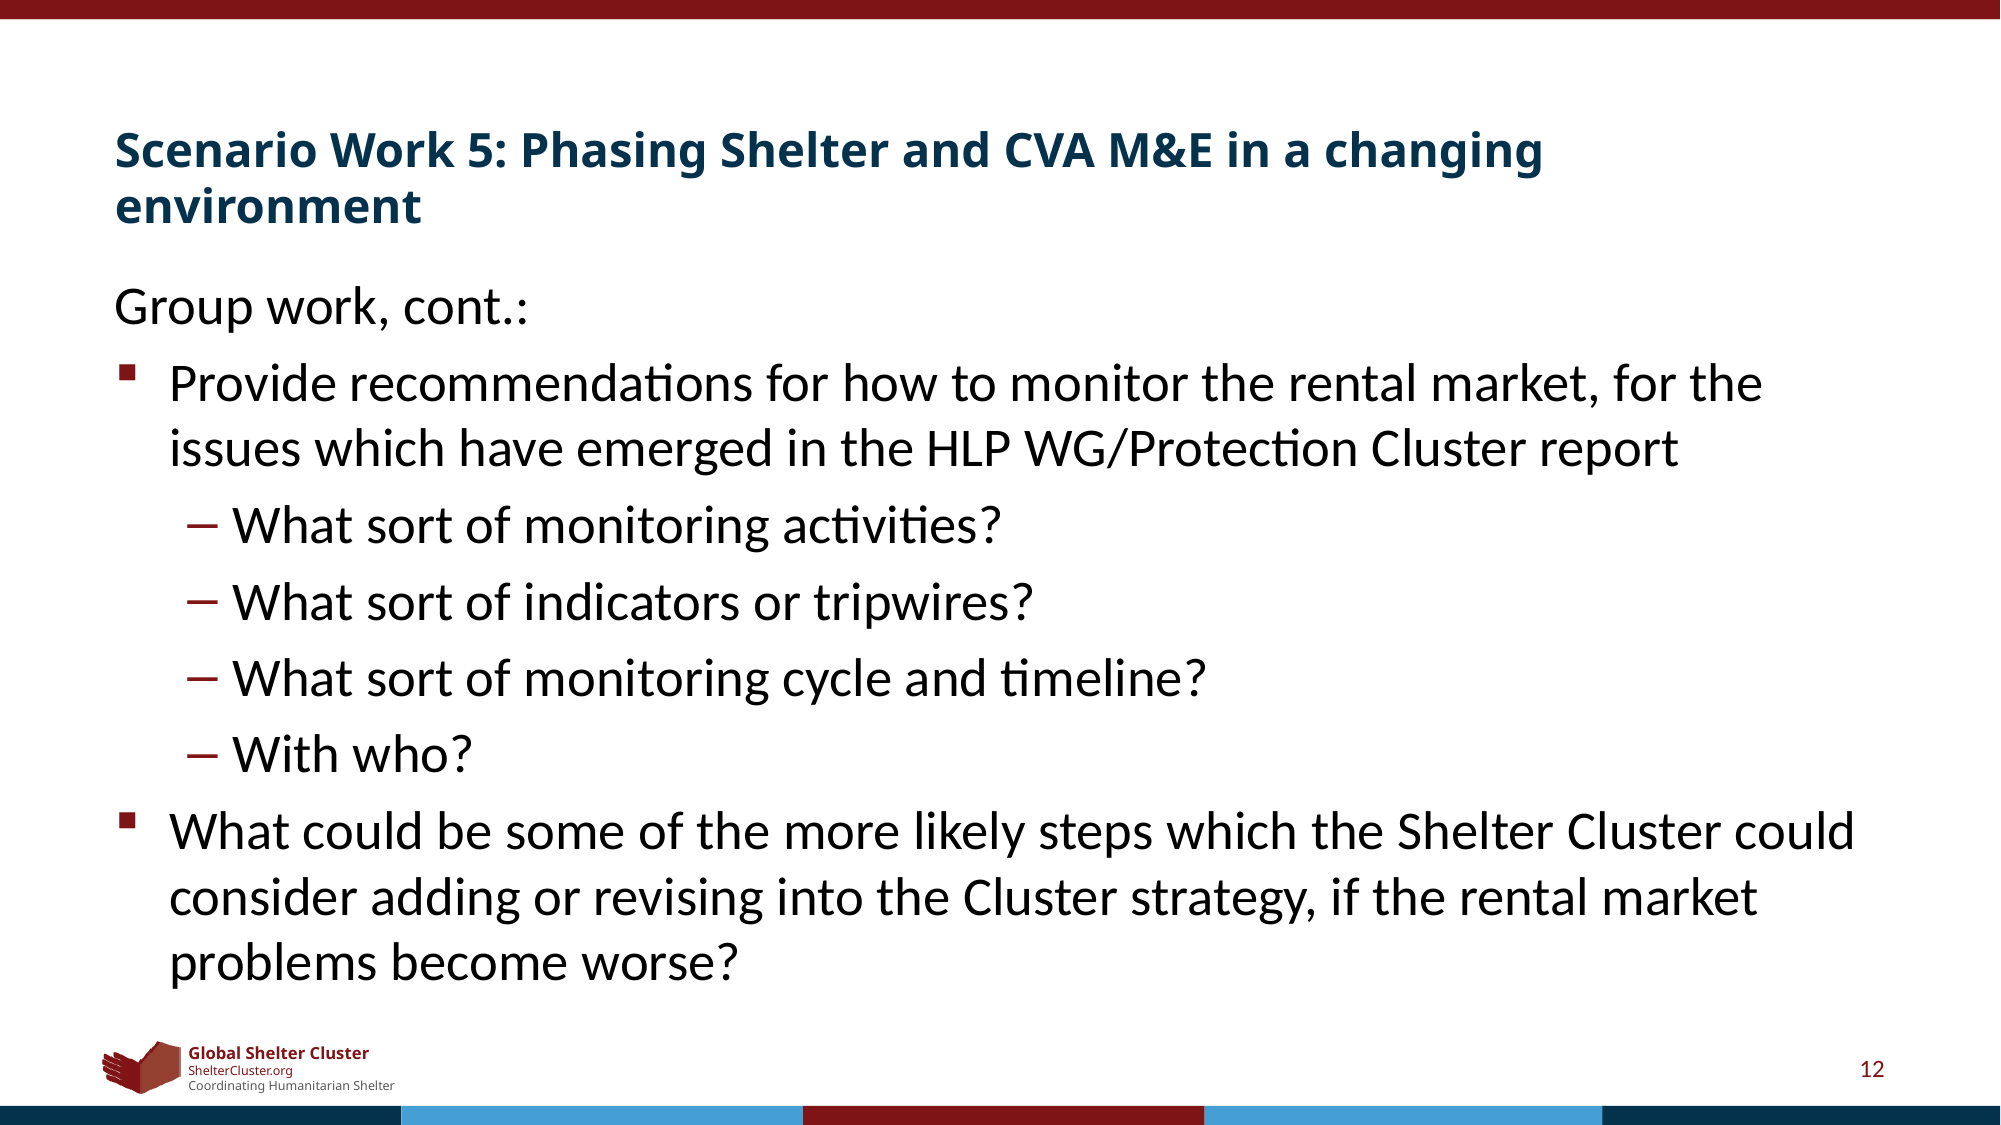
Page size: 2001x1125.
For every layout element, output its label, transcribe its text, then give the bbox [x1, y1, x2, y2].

title Scenario Work 5: Phasing Shelter and CVA M&E in a changing environment [99, 111, 1863, 262]
list Group work, cont.: Provide recommendations for how to monitor the rental market, for the issues which have emerged in the HLP WG/Protection Cluster report What sort of monitoring activities? What sort of indicators or tripwires? What sort of monitoring cycle and timeline? With who? What could be some of the more likely steps which the Shelter Cluster could consider adding or revising into the Cluster strategy, if the rental market problems become worse? [99, 262, 1900, 1005]
picture [102, 1041, 181, 1094]
slide_number 12 [1433, 1037, 1900, 1098]
